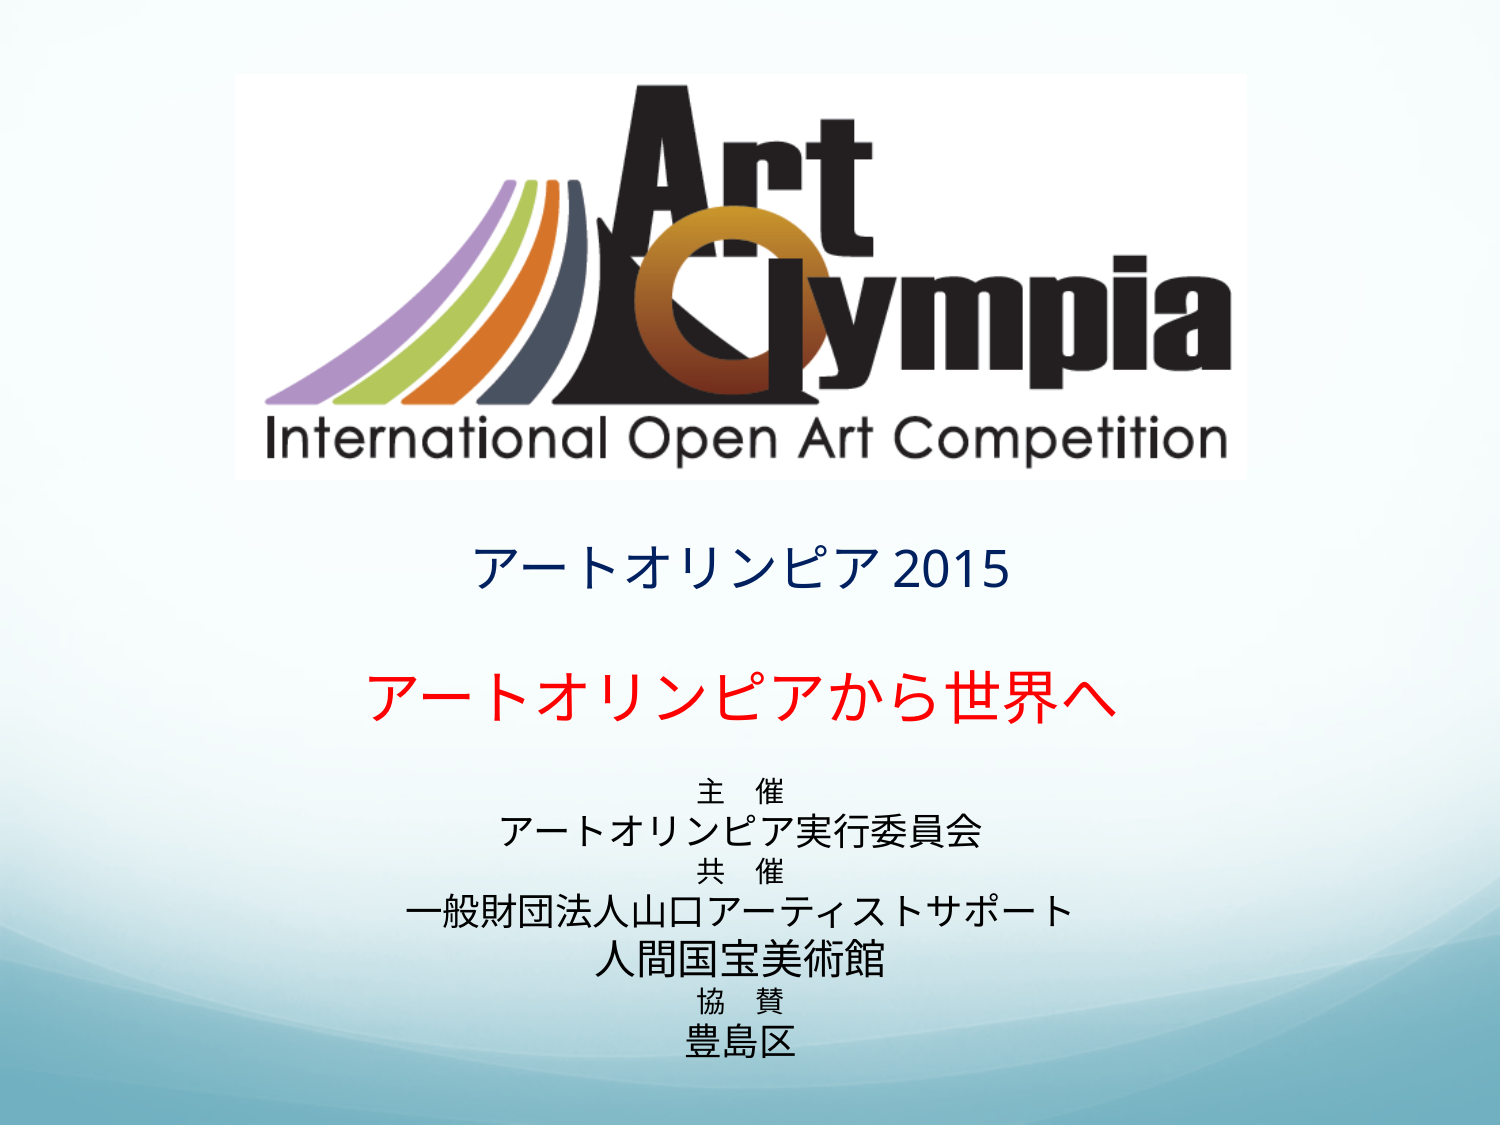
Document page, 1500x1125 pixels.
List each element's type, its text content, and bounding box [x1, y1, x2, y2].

picture [235, 73, 1247, 481]
text_box 主 催 アートオリンピア実行委員会 共 催 一般財団法人山口アーティストサポート 人間国宝美術館 協 賛 豊島区 [53, 763, 1429, 1071]
title アートオリンピア2015 アートオリンピアから世界へ [53, 527, 1429, 763]
